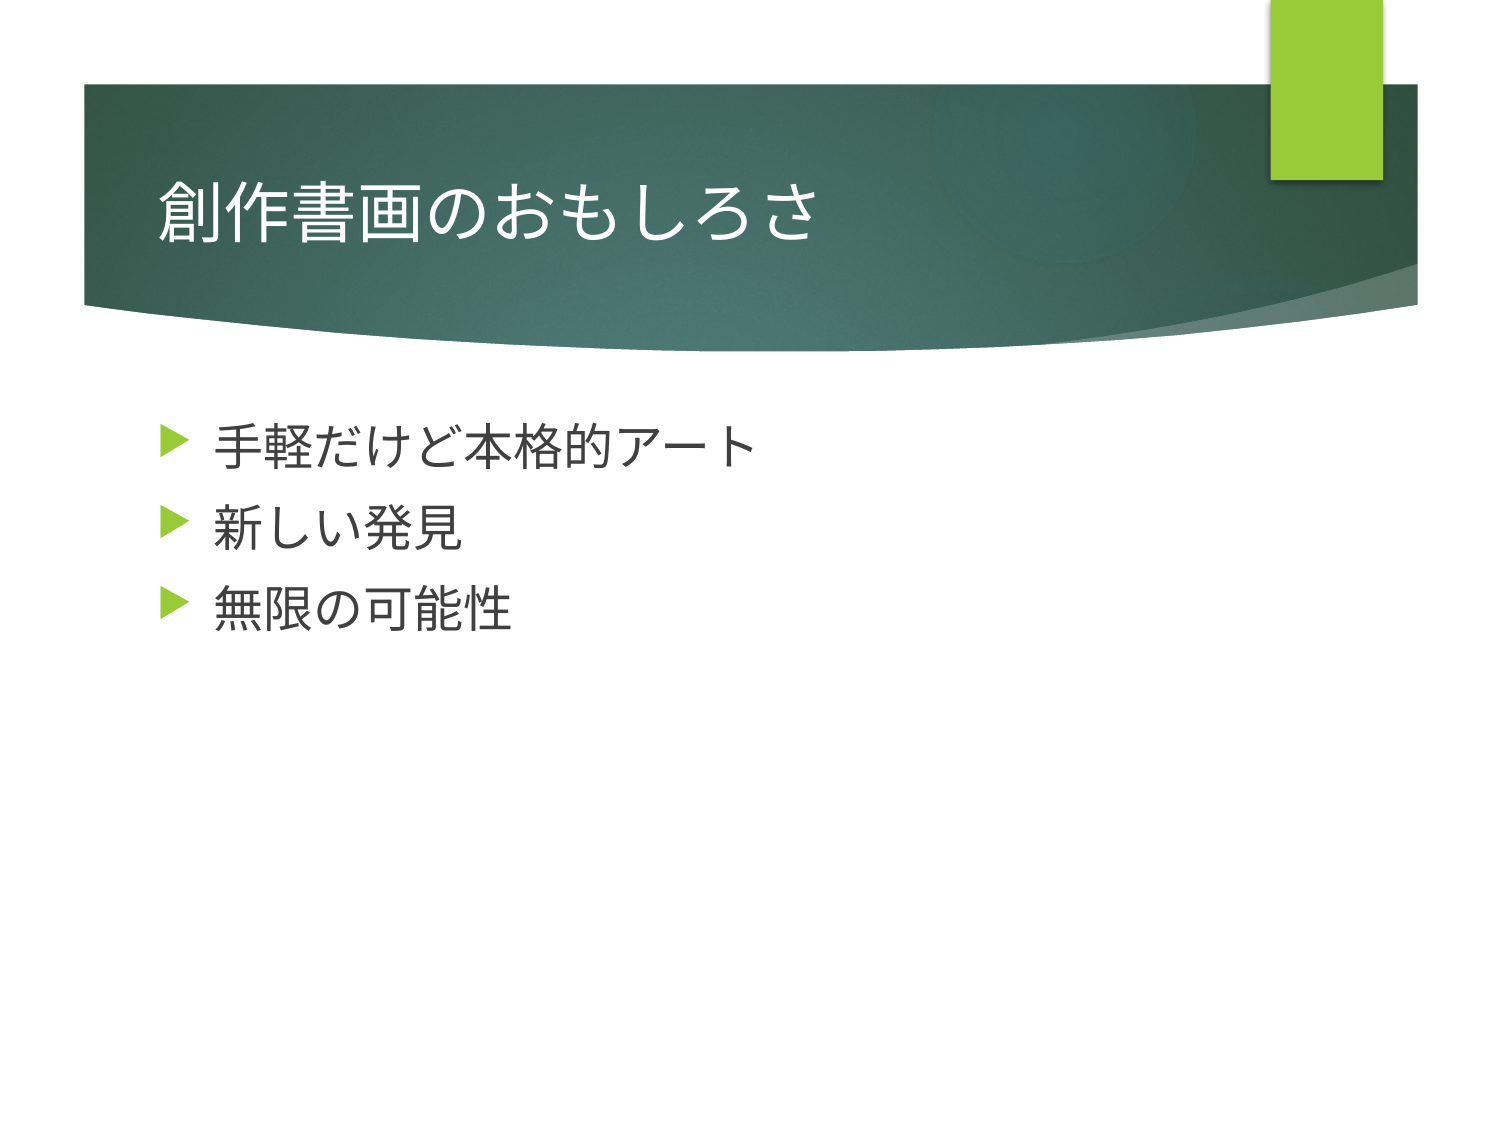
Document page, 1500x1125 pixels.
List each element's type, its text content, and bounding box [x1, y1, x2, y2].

title 創作書画のおもしろさ [142, 152, 1183, 269]
list 手軽だけど本格的アート 新しい発見 無限の可能性 [141, 408, 1183, 988]
